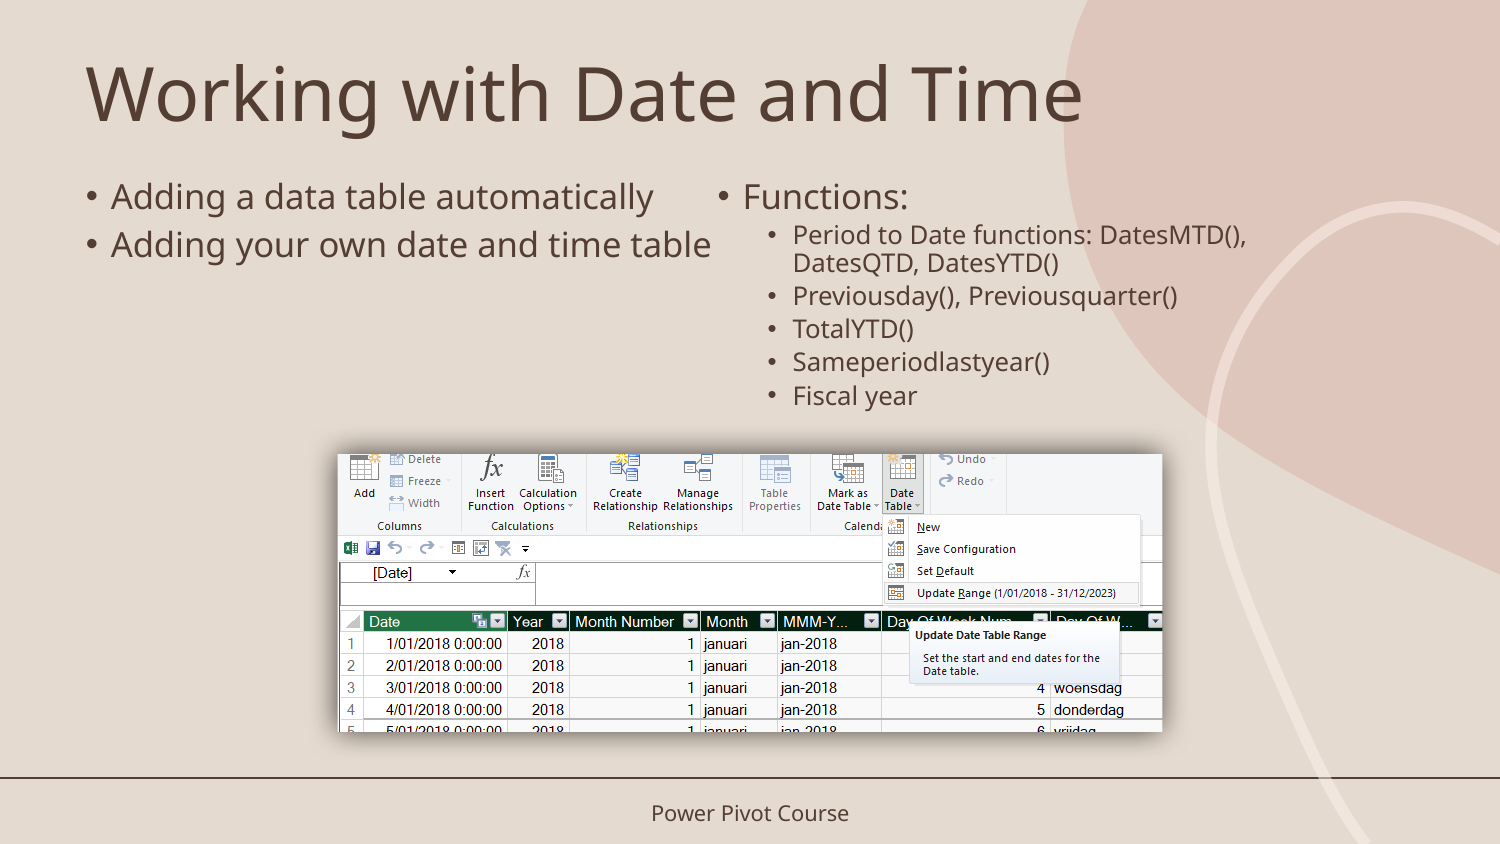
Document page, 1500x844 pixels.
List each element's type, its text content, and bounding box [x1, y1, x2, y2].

picture [337, 453, 1163, 732]
list Adding a data table automatically Adding your own date and time table Functions: Period to Date functions: DatesMTD(), DatesQTD, DatesYTD() Previousday(), Previousquarter() TotalYTD() Sameperiodlastyear() Fiscal year [70, 171, 1365, 432]
footer Power Pivot Course [538, 795, 962, 834]
title Working with Date and Time [70, 55, 1365, 140]
